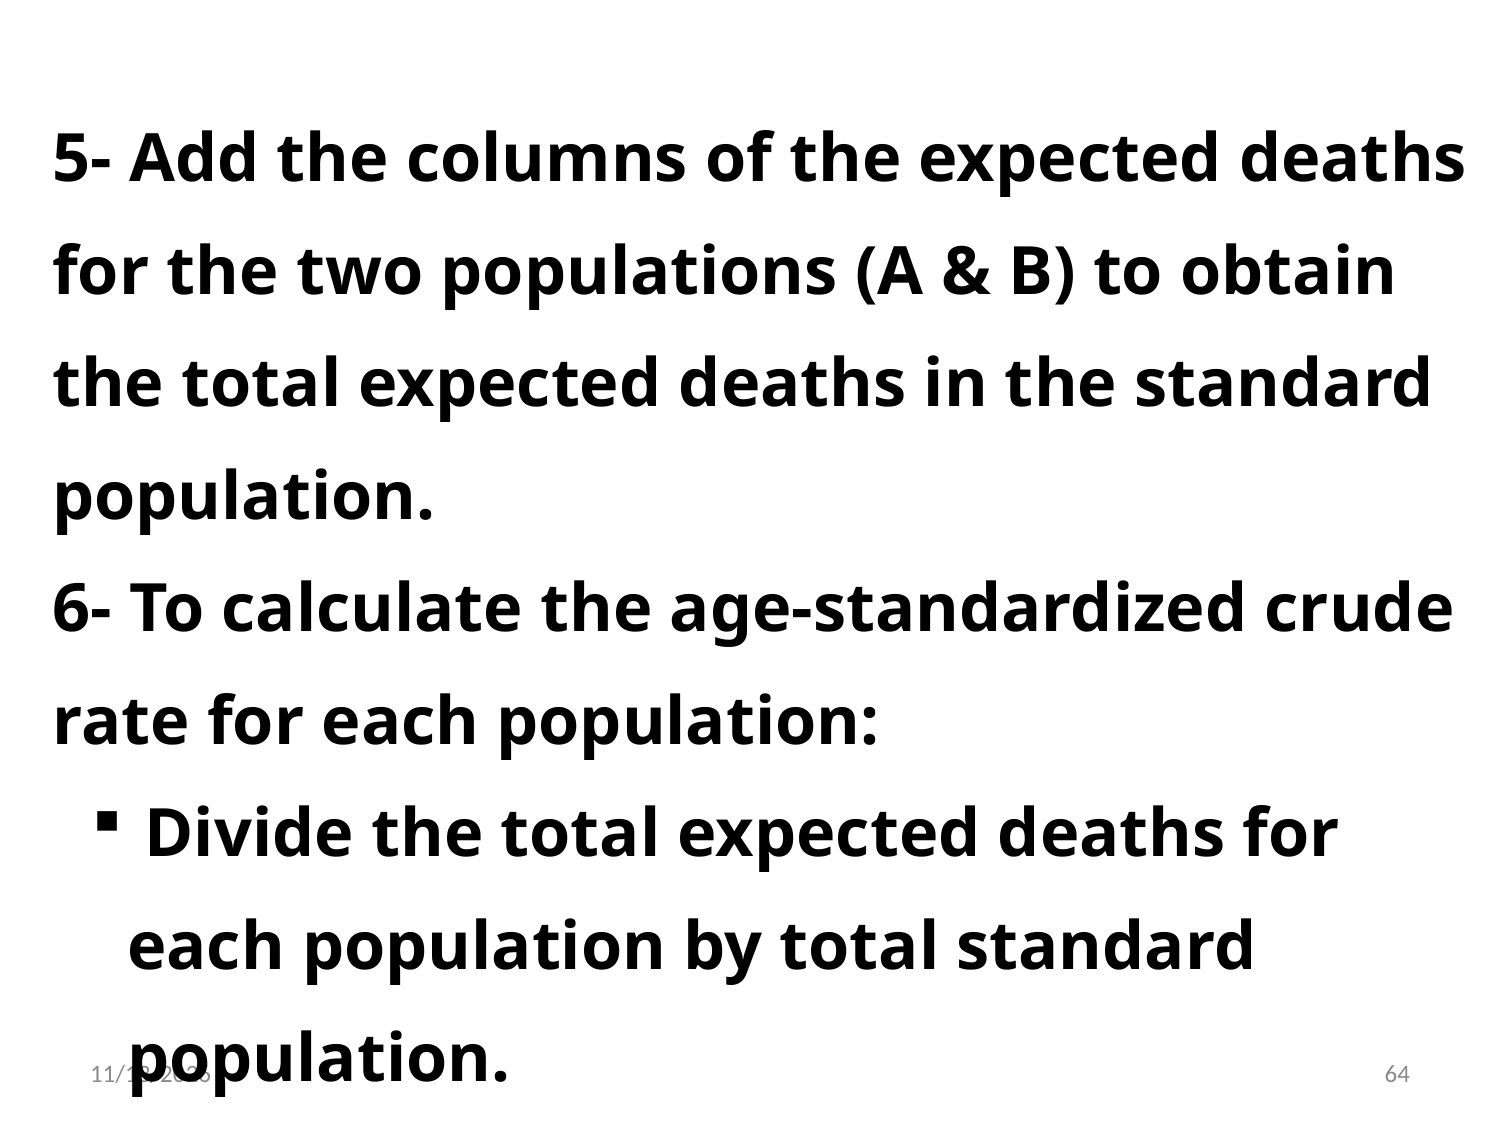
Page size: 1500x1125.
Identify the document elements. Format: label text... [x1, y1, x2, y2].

text_box 5- Add the columns of the expected deaths for the two populations (A & B) to obtain the total expected deaths in the standard population. 6- To calculate the age-standardized crude rate for each population: Divide the total expected deaths for each population by total standard population. [37, 75, 1500, 1103]
